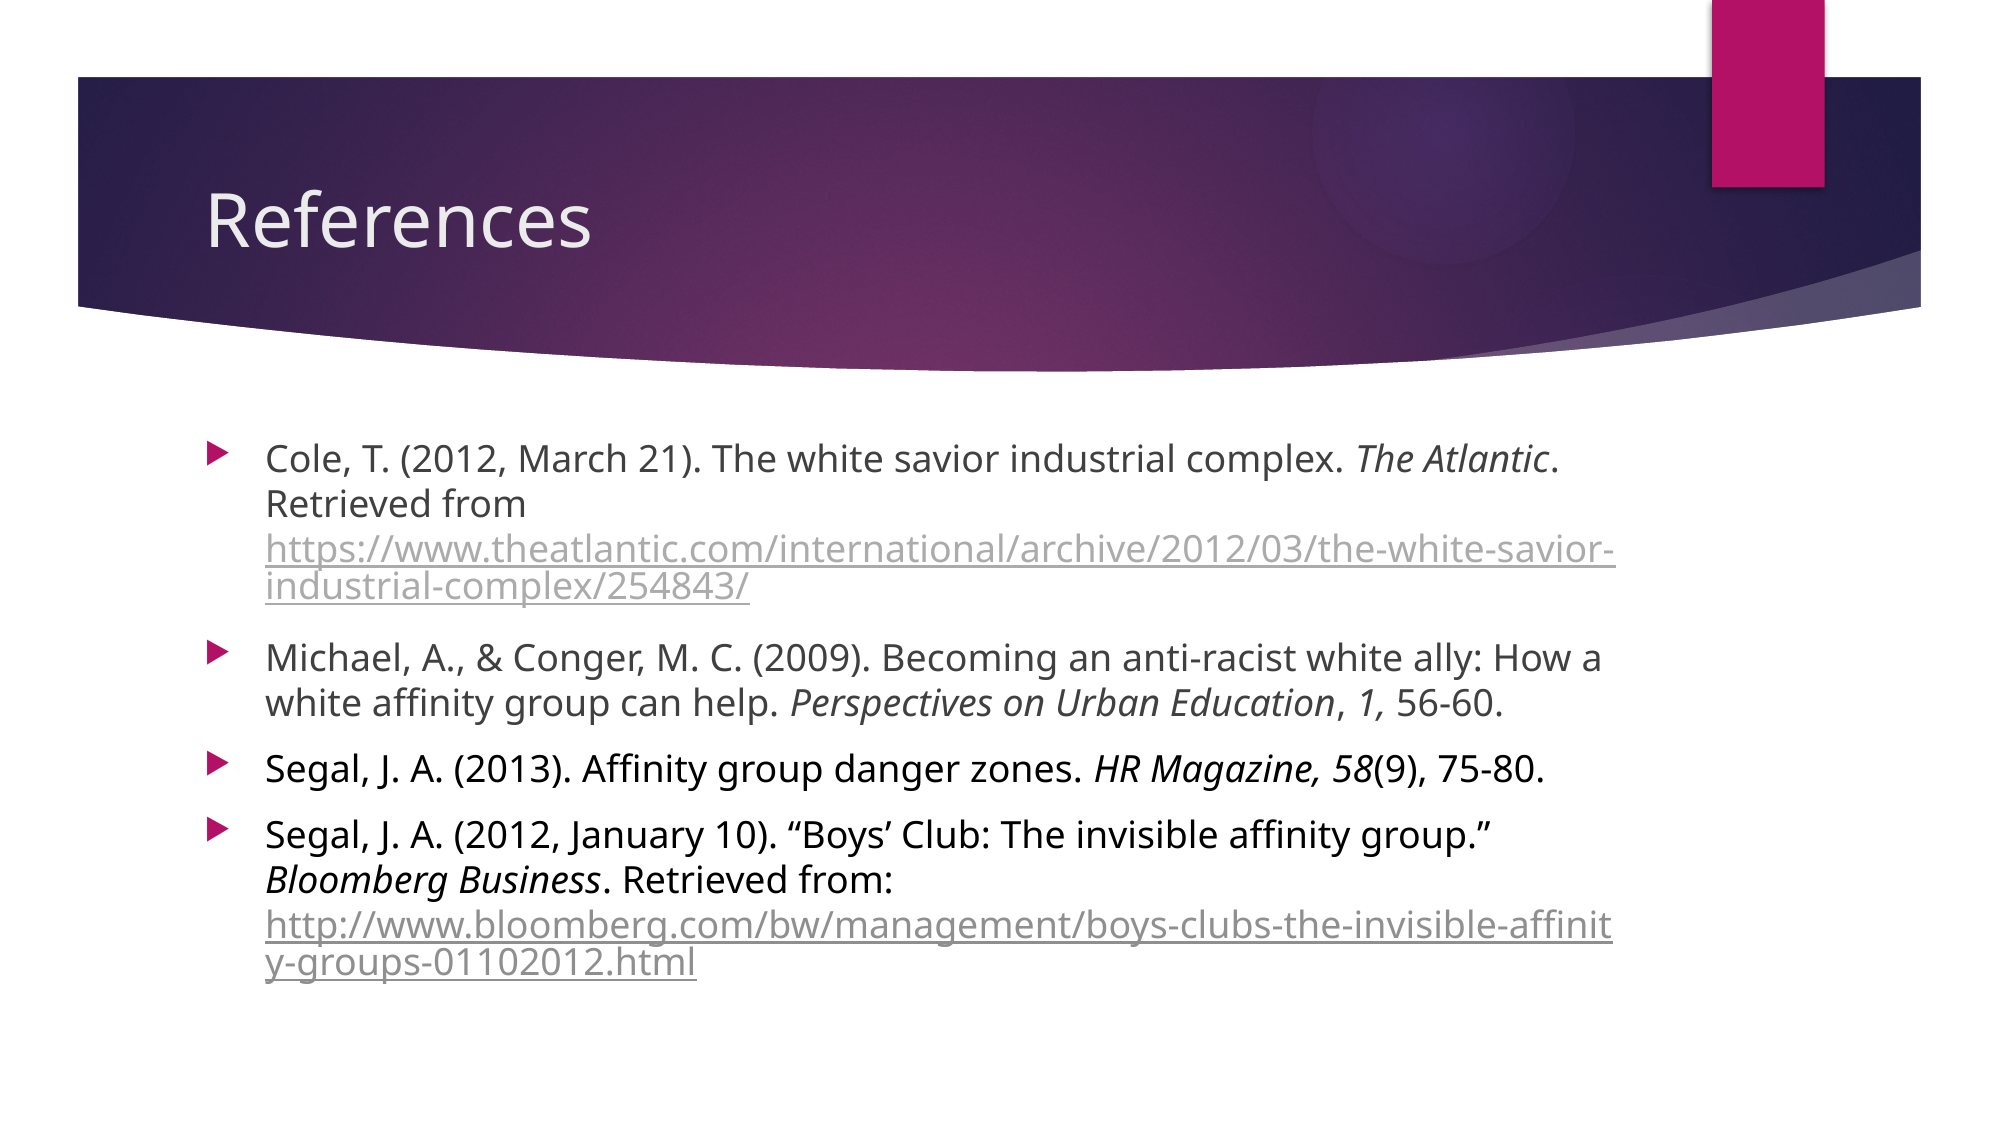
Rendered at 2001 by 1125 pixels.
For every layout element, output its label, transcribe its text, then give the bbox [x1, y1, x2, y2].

title References [189, 159, 1627, 276]
list Cole, T. (2012, March 21). The white savior industrial complex. The Atlantic. Retrieved from https://www.theatlantic.com/international/archive/2012/03/the-white-savior-industrial-complex/254843/ Michael, A., & Conger, M. C. (2009). Becoming an anti-racist white ally: How a white affinity group can help. Perspectives on Urban Education, 1, 56-60. Segal, J. A. (2013). Affinity group danger zones. HR Magazine, 58(9), 75-80. Segal, J. A. (2012, January 10). “Boys’ Club: The invisible affinity group.” Bloomberg Business. Retrieved from: http://www.bloomberg.com/bw/management/boys-clubs-the-invisible-affinity-groups-01102012.html [189, 427, 1638, 988]
